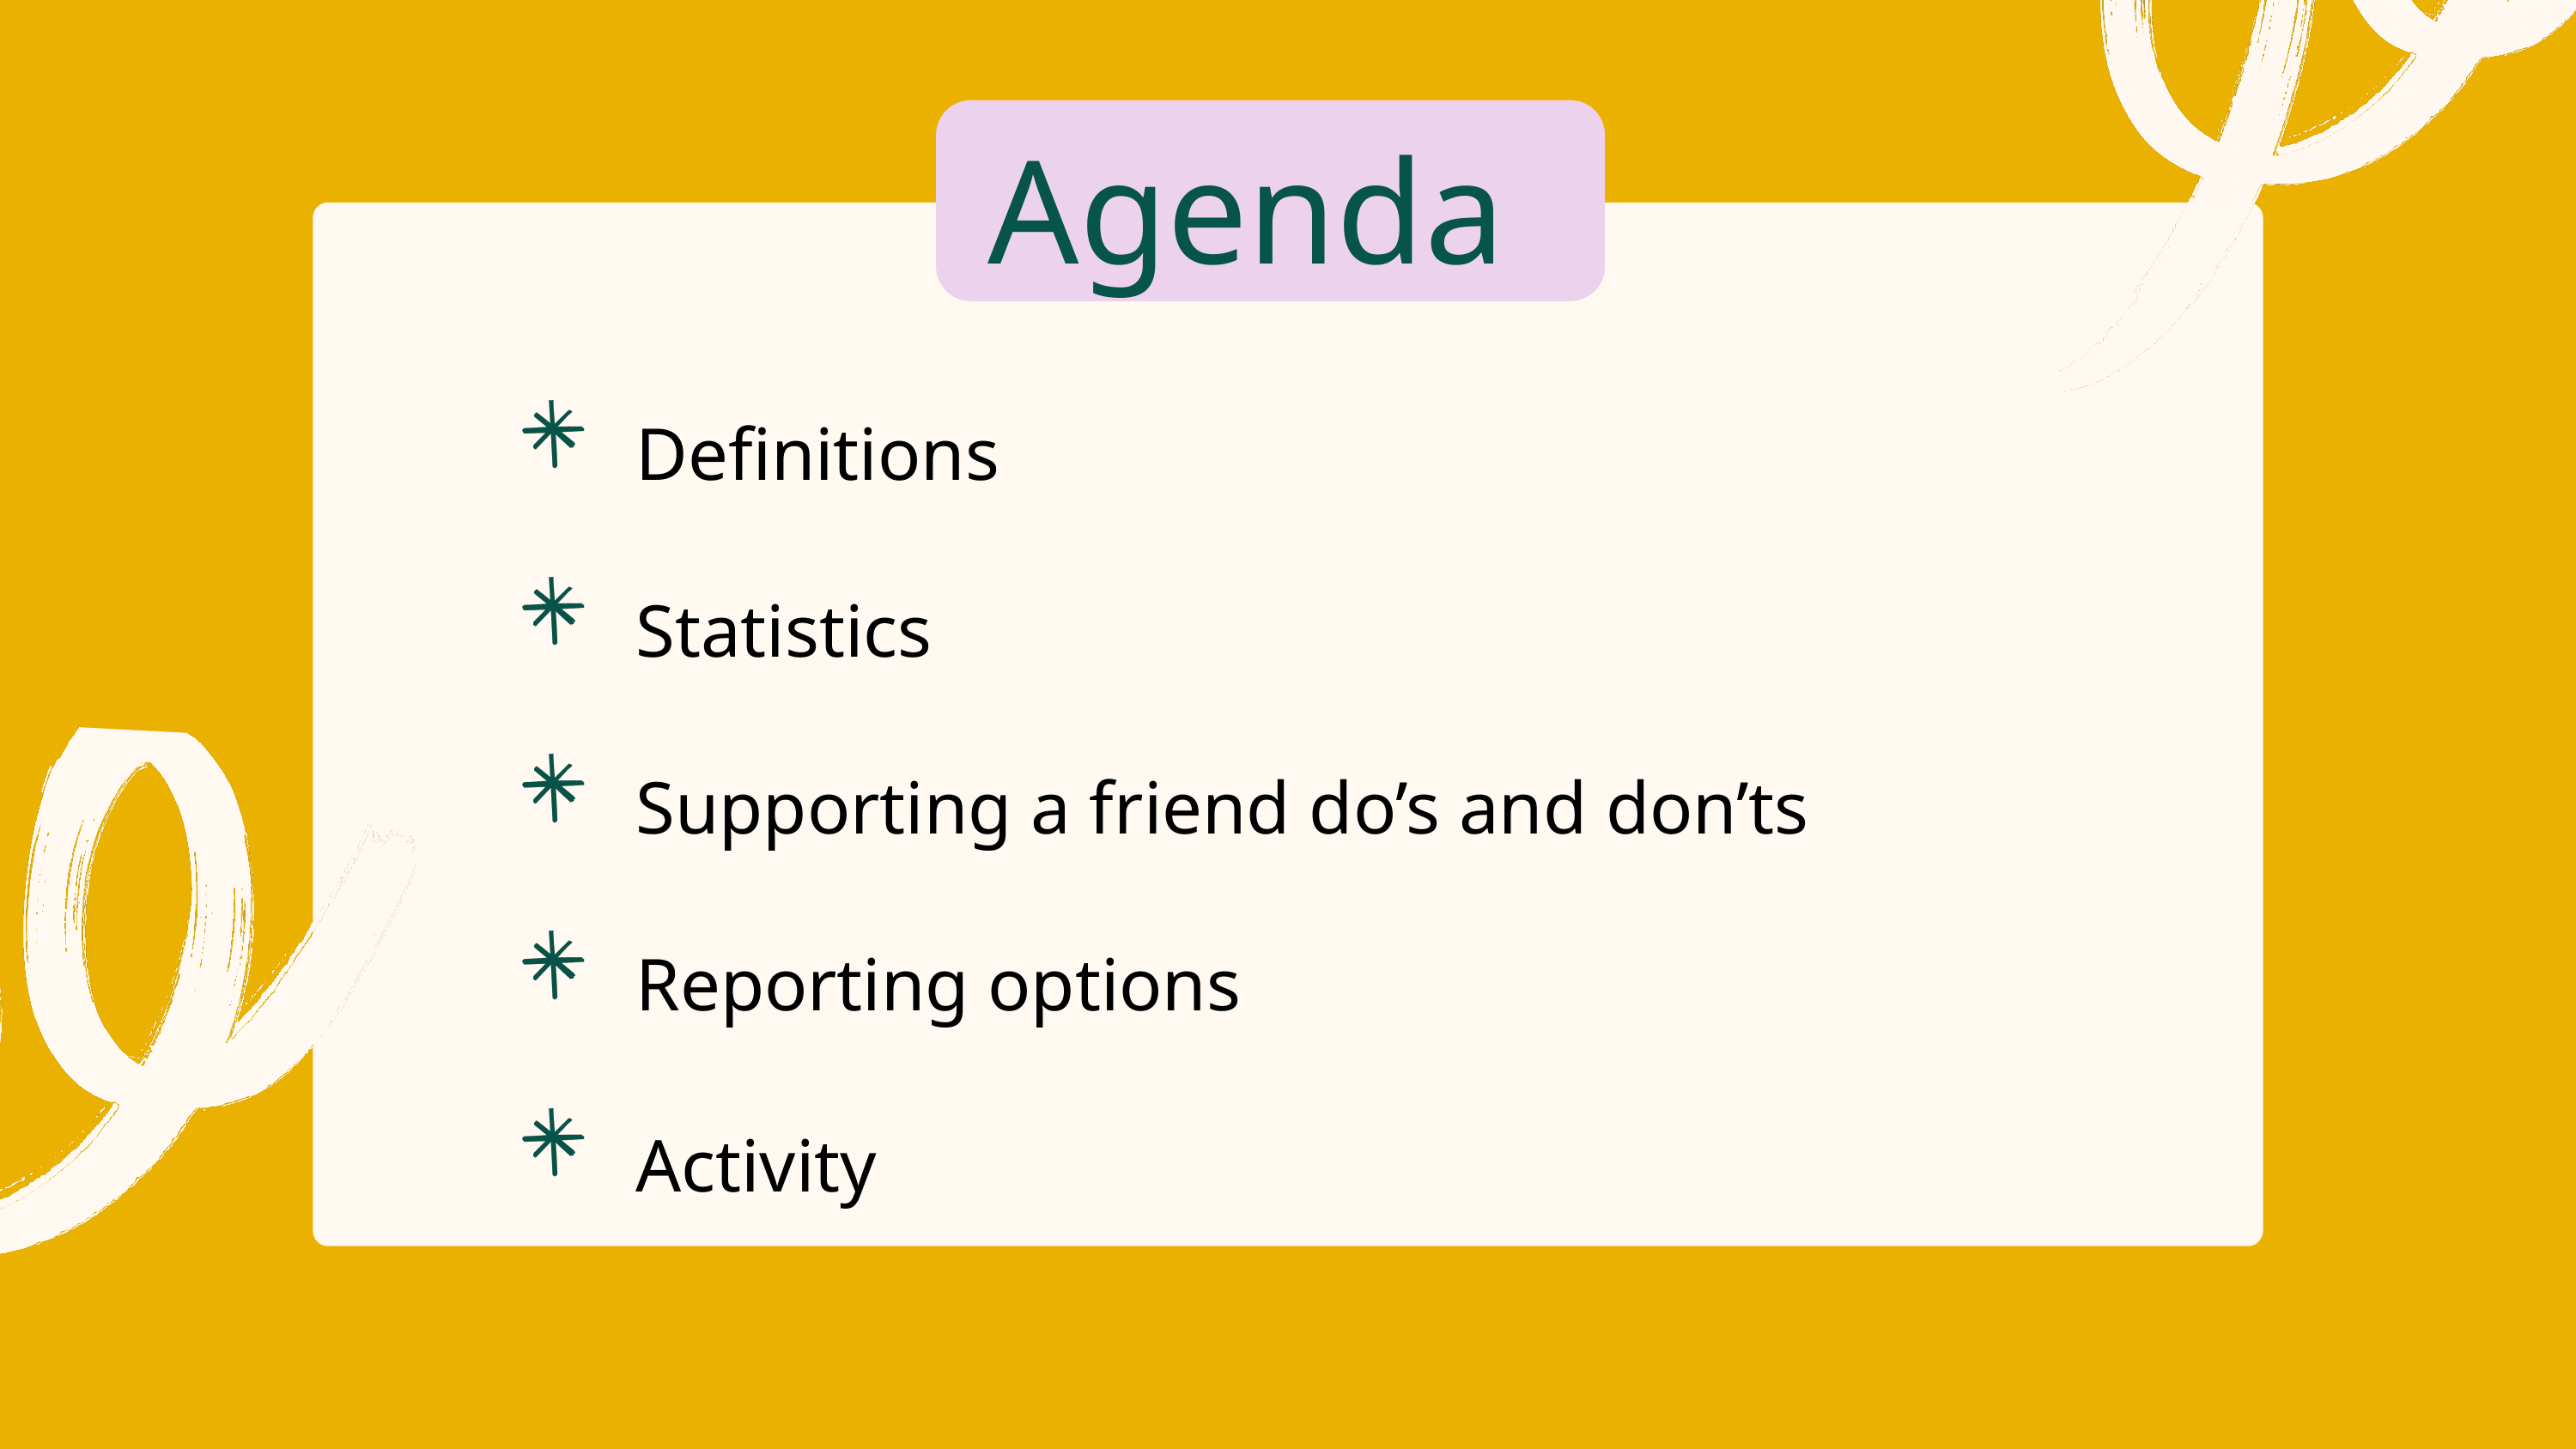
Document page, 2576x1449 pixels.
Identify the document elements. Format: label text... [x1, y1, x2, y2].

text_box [313, 202, 2263, 1246]
text_box [2032, 0, 2576, 379]
text_box [0, 723, 396, 1449]
text_box Agenda [987, 121, 1589, 201]
text_box [936, 100, 1606, 201]
